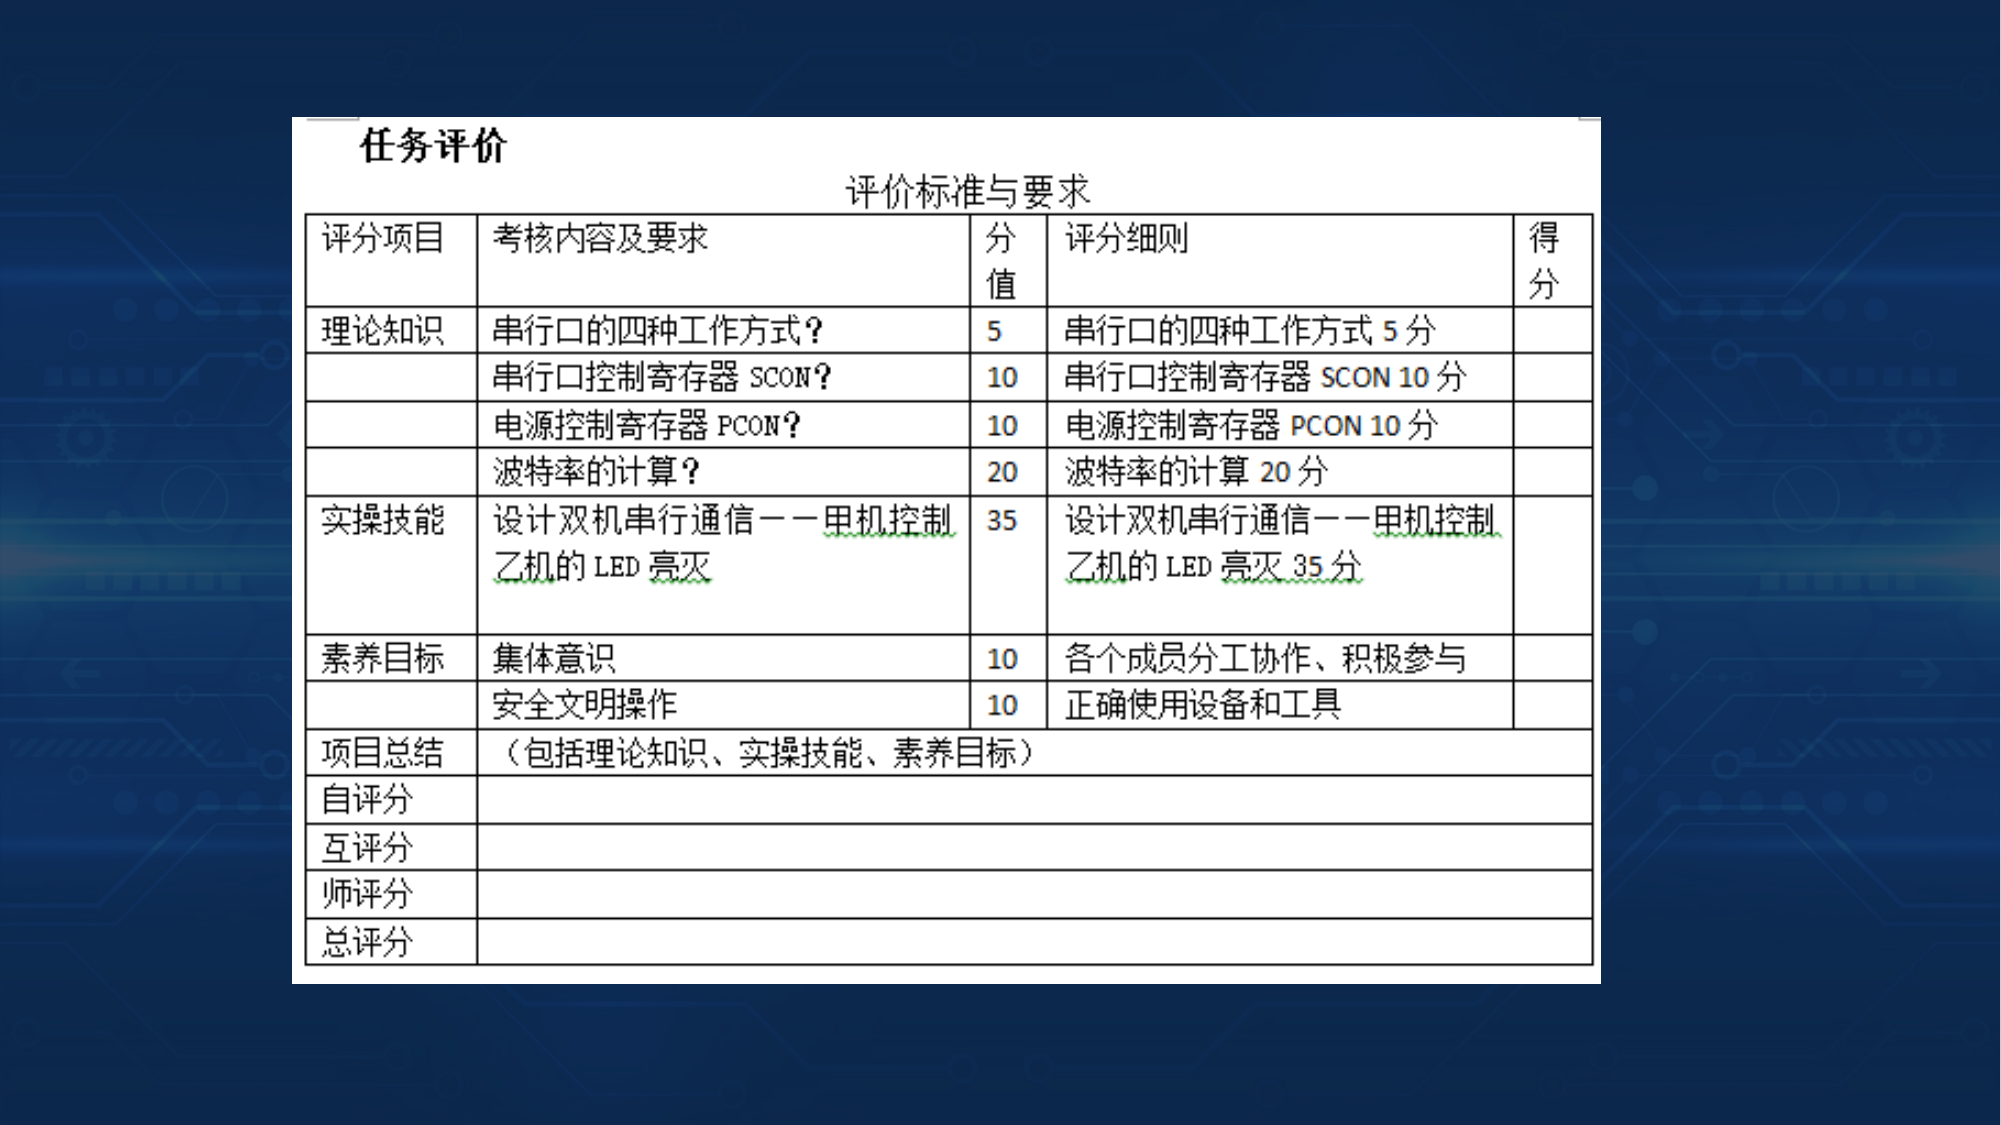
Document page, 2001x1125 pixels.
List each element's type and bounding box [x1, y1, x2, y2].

picture [291, 116, 1602, 985]
